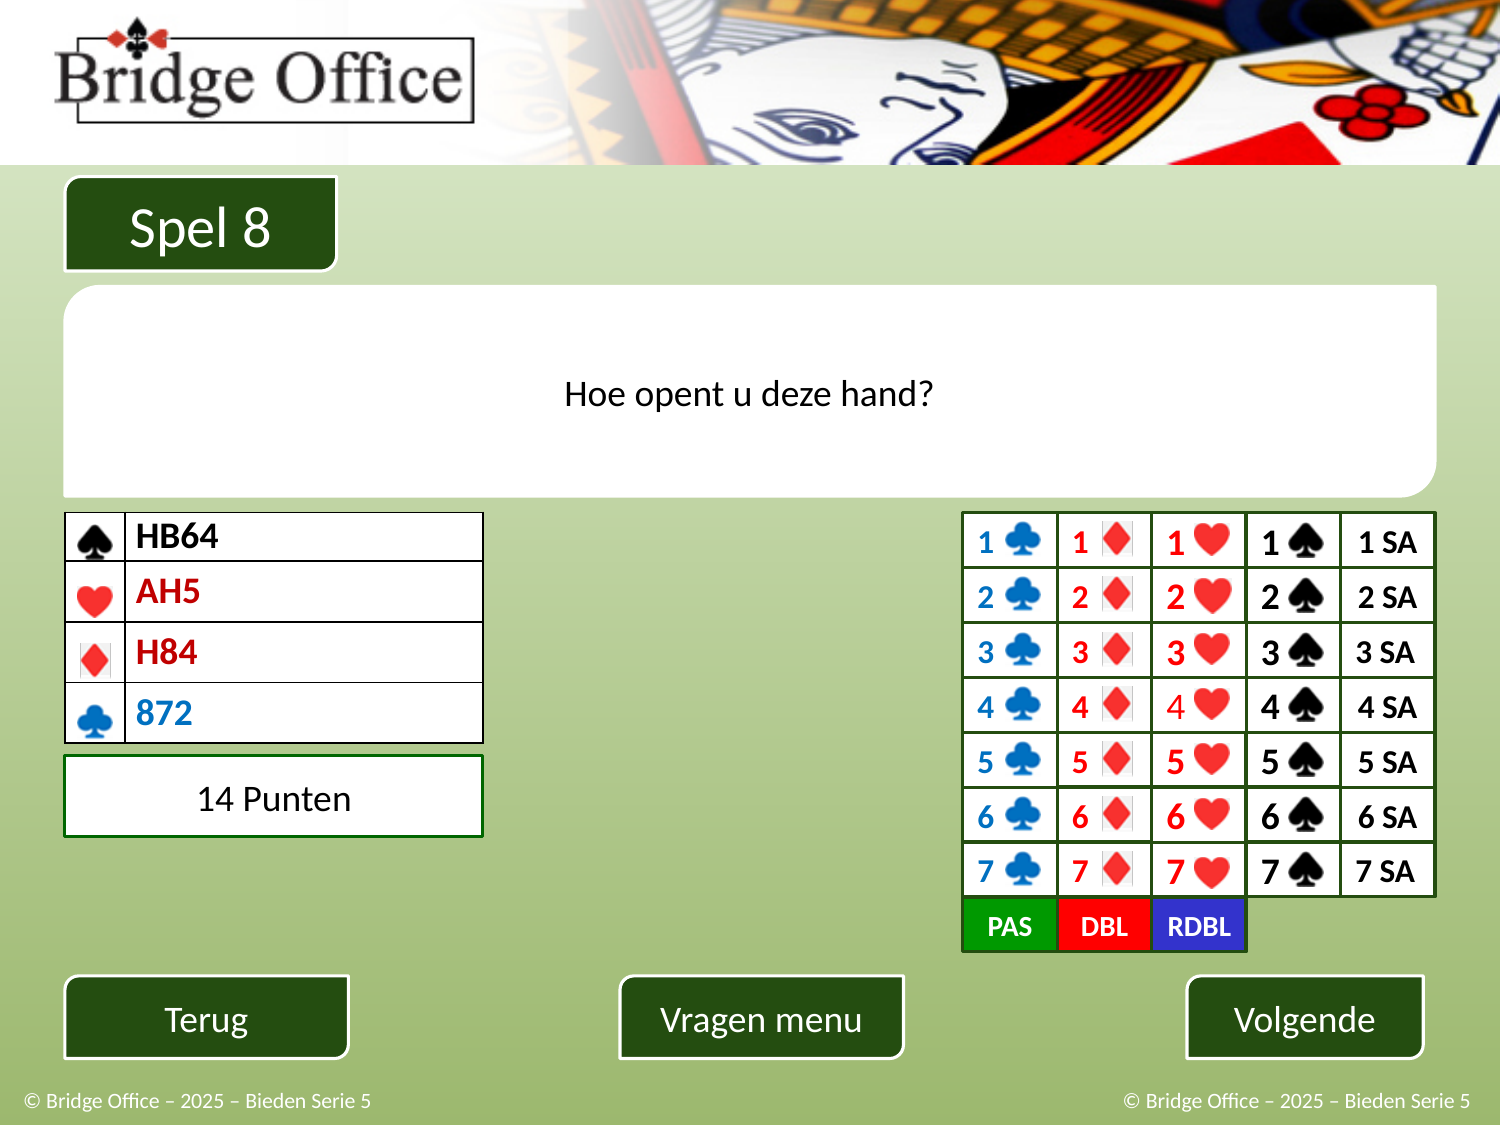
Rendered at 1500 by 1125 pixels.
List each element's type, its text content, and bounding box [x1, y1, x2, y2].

picture [1099, 851, 1135, 887]
text_box 2 [1056, 569, 1153, 621]
picture [1004, 741, 1041, 778]
picture [1288, 741, 1324, 778]
text_box 2 [1245, 569, 1339, 621]
picture [1288, 576, 1324, 613]
text_box 3 [961, 621, 1056, 676]
text_box 1 [1059, 511, 1153, 569]
picture [1193, 798, 1230, 830]
text_box 14 Punten [63, 754, 484, 838]
text_box 5 SA [1339, 734, 1437, 786]
text_box 4 [1245, 676, 1339, 734]
text_box 2 SA [1339, 569, 1437, 621]
picture [1004, 521, 1041, 558]
text_box 4 [1150, 676, 1245, 734]
table_cell H84 [126, 623, 482, 682]
text_box 6 [1056, 786, 1150, 841]
picture [77, 524, 113, 561]
table_cell AH5 [126, 562, 482, 621]
picture [1004, 796, 1041, 833]
text_box 7 [1150, 841, 1245, 898]
text_box PAS [72, 744, 117, 751]
picture [1004, 576, 1041, 613]
picture [1099, 796, 1135, 833]
text_box © Bridge Office – 2025 – Bieden Serie 5 [8, 1079, 393, 1121]
picture [77, 703, 113, 740]
picture [1004, 686, 1041, 723]
text_box 7 [1245, 841, 1339, 898]
picture [1288, 521, 1325, 558]
picture [1288, 796, 1324, 832]
picture [1288, 631, 1324, 668]
text_box PAS [961, 896, 1059, 953]
picture [1099, 741, 1135, 778]
picture [1193, 578, 1232, 614]
text_box 3 [1245, 621, 1339, 676]
text_box 3 [1150, 621, 1245, 676]
picture [1193, 743, 1230, 776]
text_box RDBL [1153, 898, 1248, 953]
text_box 5 [1248, 734, 1339, 786]
text_box 4 [1059, 676, 1150, 734]
text_box 7 [961, 841, 1056, 896]
text_box 1 [1245, 511, 1342, 569]
text_box 1 SA [1342, 511, 1437, 569]
text_box Vragen menu [618, 974, 906, 1061]
text_box 6 SA [1339, 786, 1437, 844]
text_box 7 [1056, 841, 1150, 898]
picture [1194, 633, 1230, 666]
text_box 5 [1153, 734, 1248, 786]
text_box Spel 8 [63, 179, 339, 273]
text_box 3 [1056, 621, 1150, 676]
table_cell [66, 562, 124, 621]
picture [1193, 857, 1230, 890]
picture [1099, 521, 1135, 558]
picture [1099, 631, 1135, 668]
text_box Volgende [1185, 974, 1425, 1061]
picture [1193, 523, 1230, 556]
text_box DBL [1059, 898, 1153, 953]
text_box 6 [961, 786, 1056, 841]
picture [1099, 576, 1135, 613]
text_box 2 [961, 569, 1056, 621]
text_box 6 [1245, 786, 1339, 841]
text_box 5 [1059, 734, 1153, 786]
text_box 1 [1153, 511, 1245, 569]
picture [77, 585, 113, 618]
picture [1288, 851, 1324, 887]
text_box 3 SA [1339, 621, 1437, 676]
text_box 5 [961, 734, 1059, 786]
text_box 6 [1150, 786, 1245, 841]
table_header [66, 513, 124, 560]
text_box 2 [1153, 569, 1245, 621]
text_box Terug [63, 974, 350, 1061]
picture [1099, 686, 1135, 723]
table_cell [66, 623, 124, 682]
picture [0, 0, 1500, 166]
text_box 4 SA [1339, 676, 1437, 734]
picture [1004, 851, 1041, 887]
picture [77, 643, 113, 679]
picture [1193, 688, 1230, 721]
text_box Hoe opent u deze hand? [63, 284, 1437, 498]
table_header HB64 [126, 513, 482, 560]
table_cell 872 [126, 683, 482, 742]
text_box 1 [961, 511, 1059, 569]
picture [1004, 631, 1041, 668]
picture [1288, 686, 1324, 723]
text_box 7 SA [1339, 844, 1437, 898]
table_cell [66, 683, 124, 742]
text_box 4 [961, 676, 1059, 734]
text_box © Bridge Office – 2025 – Bieden Serie 5 [1107, 1079, 1500, 1121]
